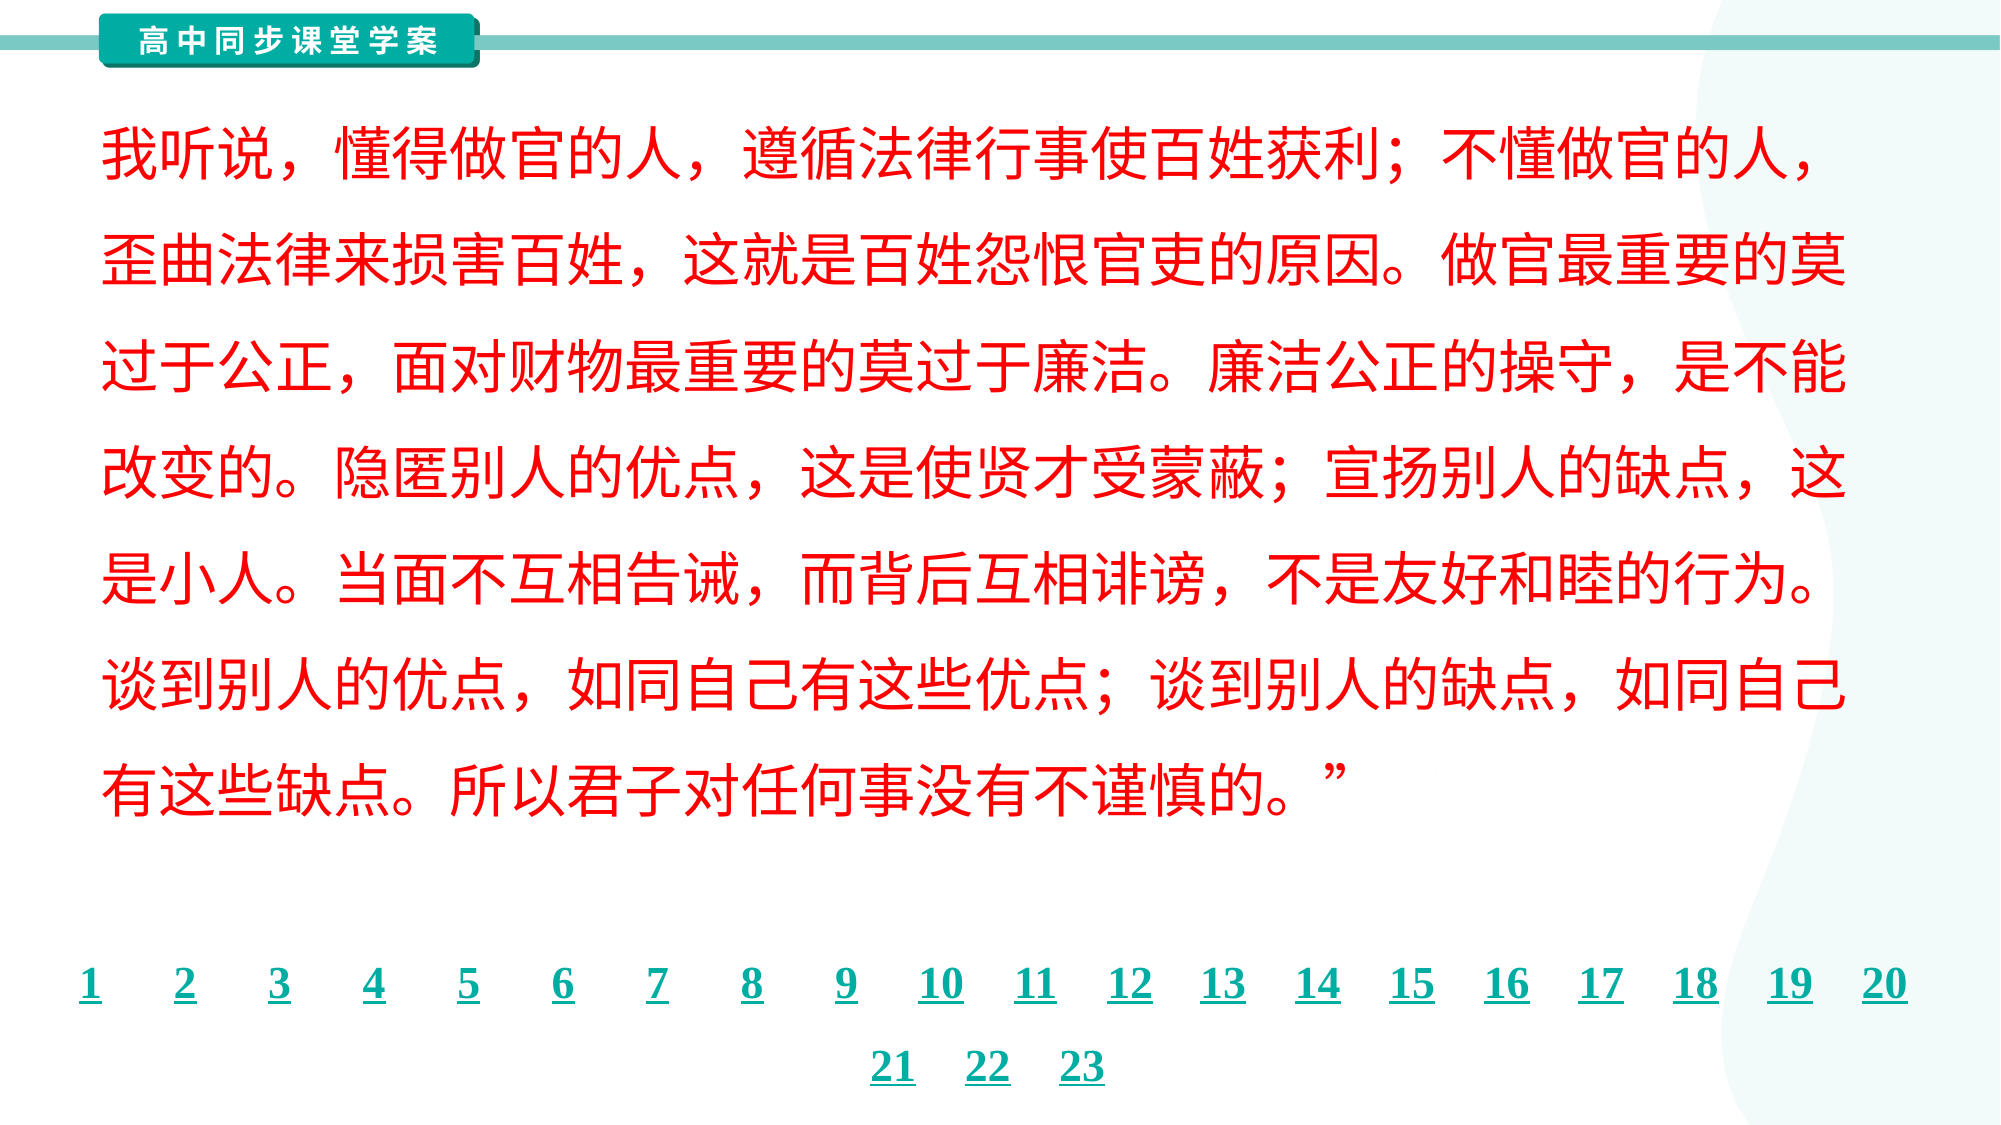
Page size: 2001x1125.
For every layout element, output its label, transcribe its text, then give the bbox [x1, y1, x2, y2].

picture [0, 0, 2000, 1125]
text_box 我听说，懂得做官的人，遵循法律行事使百姓获利；不懂做官的人， 歪曲法律来损害百姓，这就是百姓怨恨官吏的原因。做官最重要的莫 过于公正，面对财物最重要的莫过于廉洁。廉洁公正的操守，是不能 改变的。隐匿别人的优点，这是使贤才受蒙蔽；宣扬别人的缺点，这 是小人。当面不互相告诫，而背后互相诽谤，不是友好和睦的行为。 谈到别人的优点，如同自己有这些优点；谈到别人的缺点，如同自己 有这些缺点。所以君子对任何事没有不谨慎的。” [100, 76, 1899, 825]
